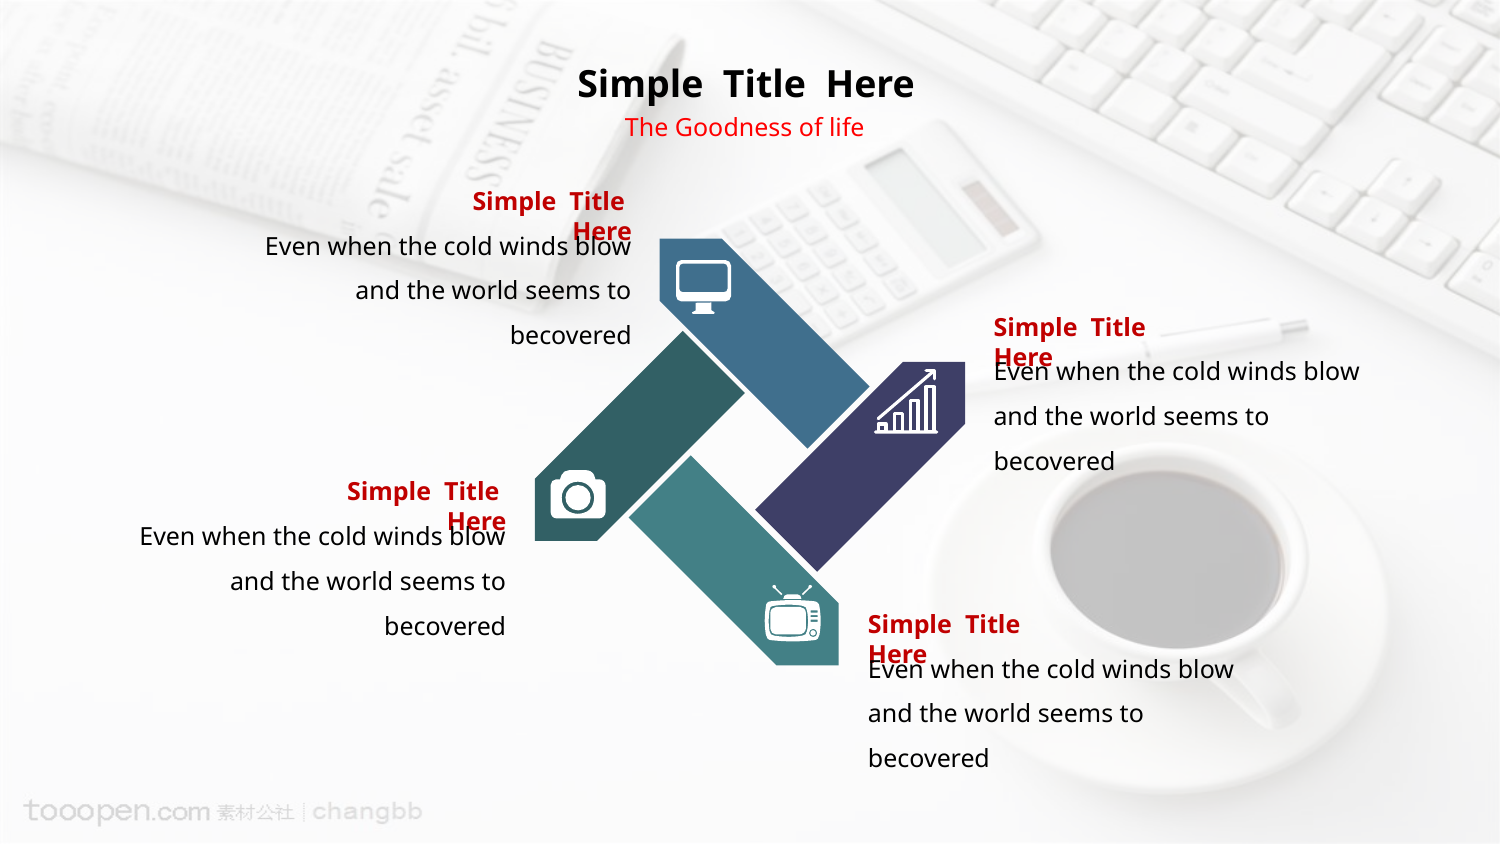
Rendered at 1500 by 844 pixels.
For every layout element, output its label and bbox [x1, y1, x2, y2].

text_box [875, 370, 937, 433]
text_box [978, 303, 1393, 440]
text_box [107, 468, 522, 605]
text_box [232, 177, 647, 314]
text_box [852, 601, 1267, 738]
text_box [543, 52, 954, 151]
text_box [497, 201, 1003, 703]
